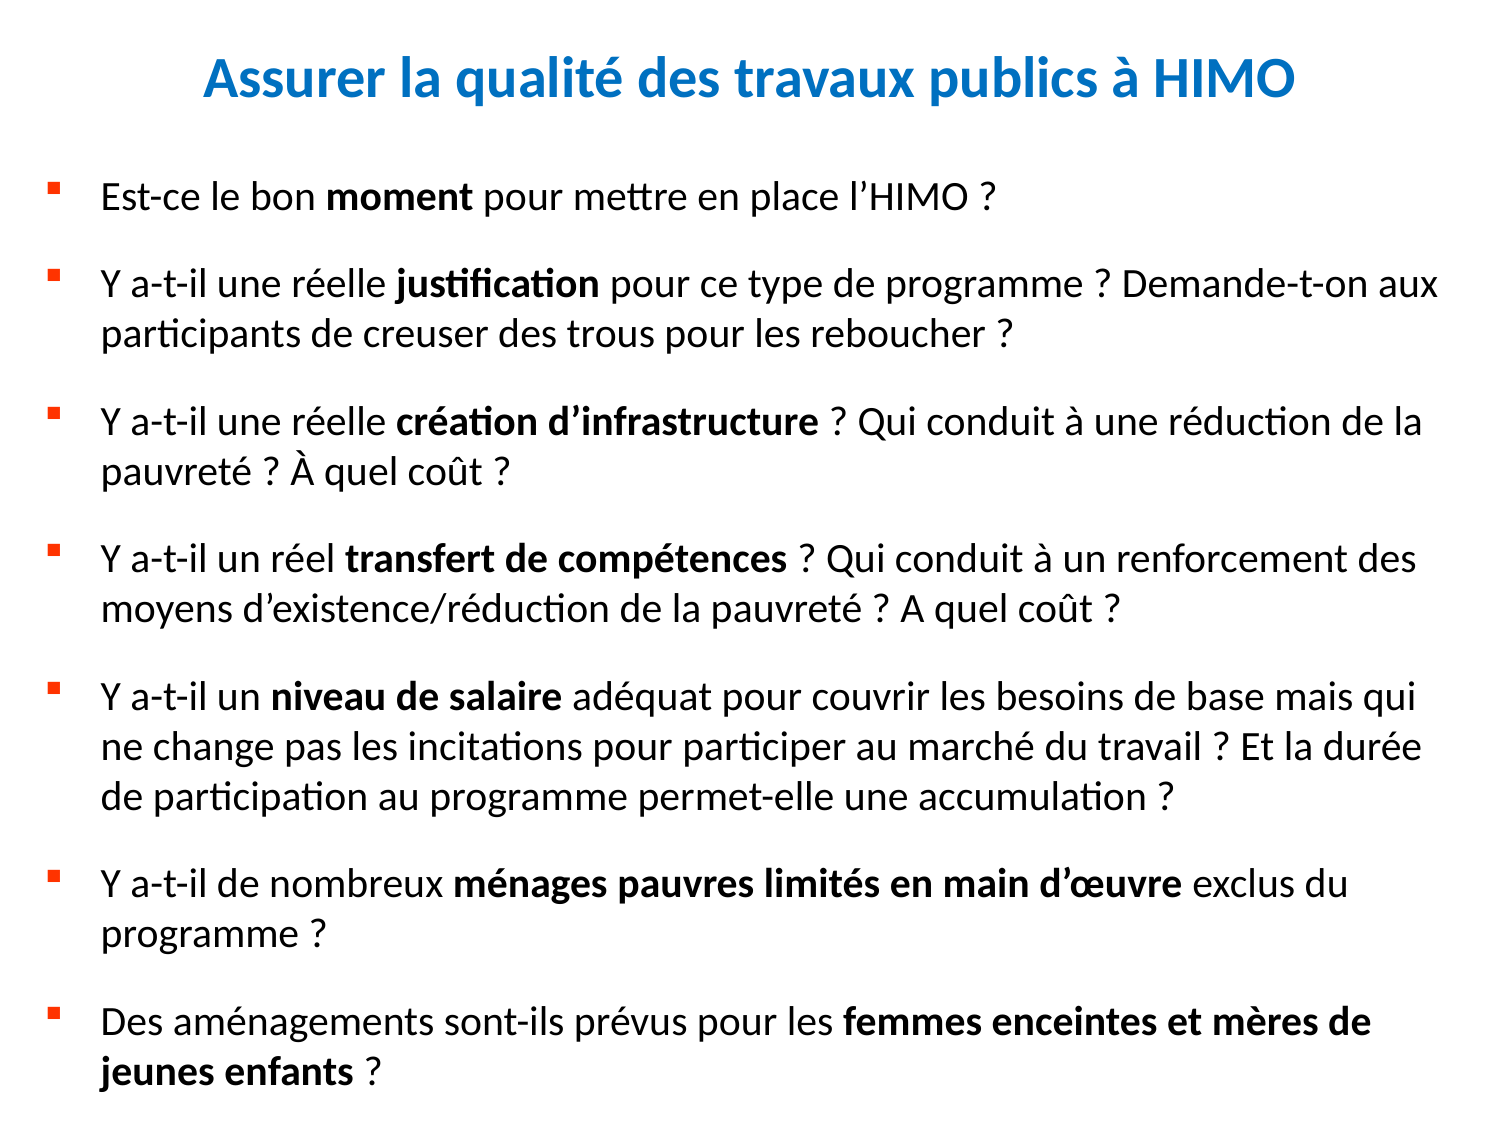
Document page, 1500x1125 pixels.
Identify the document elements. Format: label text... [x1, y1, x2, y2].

text_box Assurer la qualité des travaux publics à HIMO [0, 0, 1500, 149]
list Est-ce le bon moment pour mettre en place l’HIMO ? Y a-t-il une réelle justification pour ce type de programme ? Demande-t-on aux participants de creuser des trous pour les reboucher ? Y a-t-il une réelle création d’infrastructure ? Qui conduit à une réduction de la pauvreté ? À quel coût ? Y a-t-il un réel transfert de compétences ? Qui conduit à un renforcement des moyens d’existence/réduction de la pauvreté ? A quel coût ? Y a-t-il un niveau de salaire adéquat pour couvrir les besoins de base mais qui ne change pas les incitations pour participer au marché du travail ? Et la durée de participation au programme permet-elle une accumulation ? Y a-t-il de nombreux ménages pauvres limités en main d’œuvre exclus du programme ? Des aménagements sont-ils prévus pour les femmes enceintes et mères de jeunes enfants ? [29, 160, 1459, 1101]
